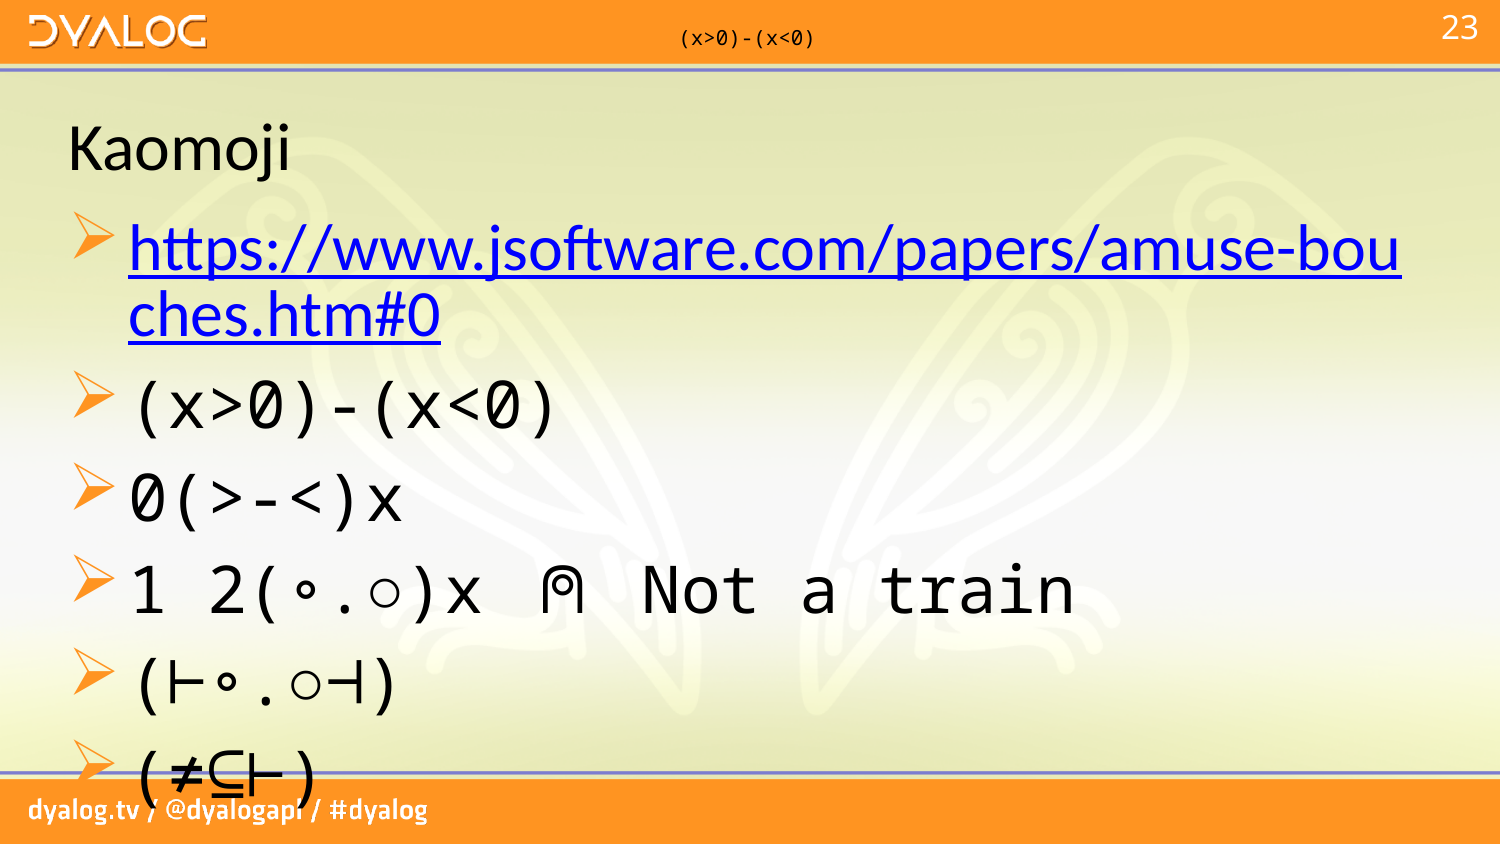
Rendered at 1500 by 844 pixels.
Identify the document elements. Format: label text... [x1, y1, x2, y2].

title Kaomoji [53, 94, 1425, 192]
text_box (x>0)-(x<0) [663, 17, 837, 58]
list https://www.jsoftware.com/papers/amuse-bouches.htm#0 (x>0)-(x<0) 0(>-<)x 1 2(∘.○)x ⍝ Not a train (⊢∘.○⊣) (≠⊆⊢) [53, 196, 1425, 754]
picture [0, 0, 1500, 844]
